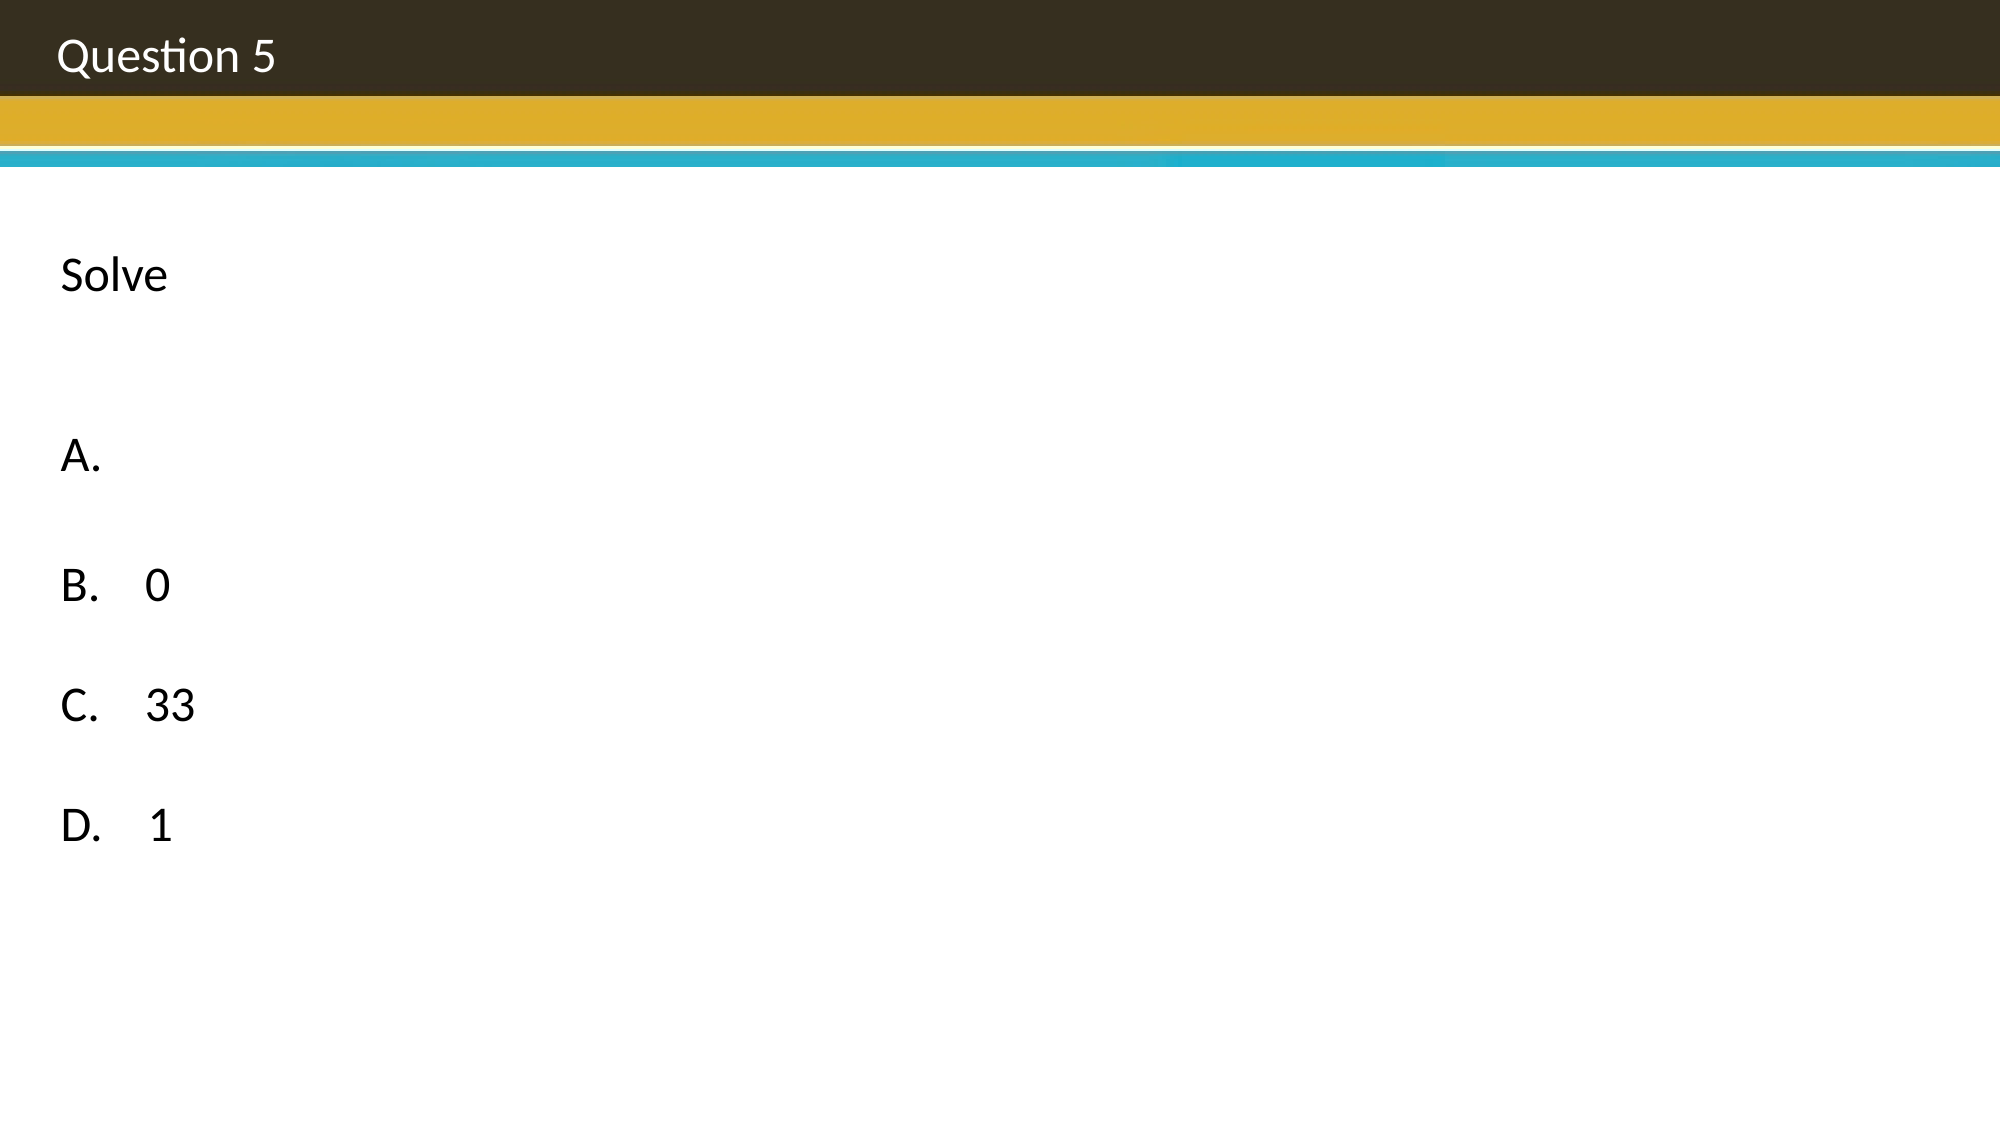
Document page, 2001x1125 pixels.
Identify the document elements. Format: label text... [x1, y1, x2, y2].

picture [0, 0, 2000, 167]
text_box Question 5 [41, 14, 293, 90]
